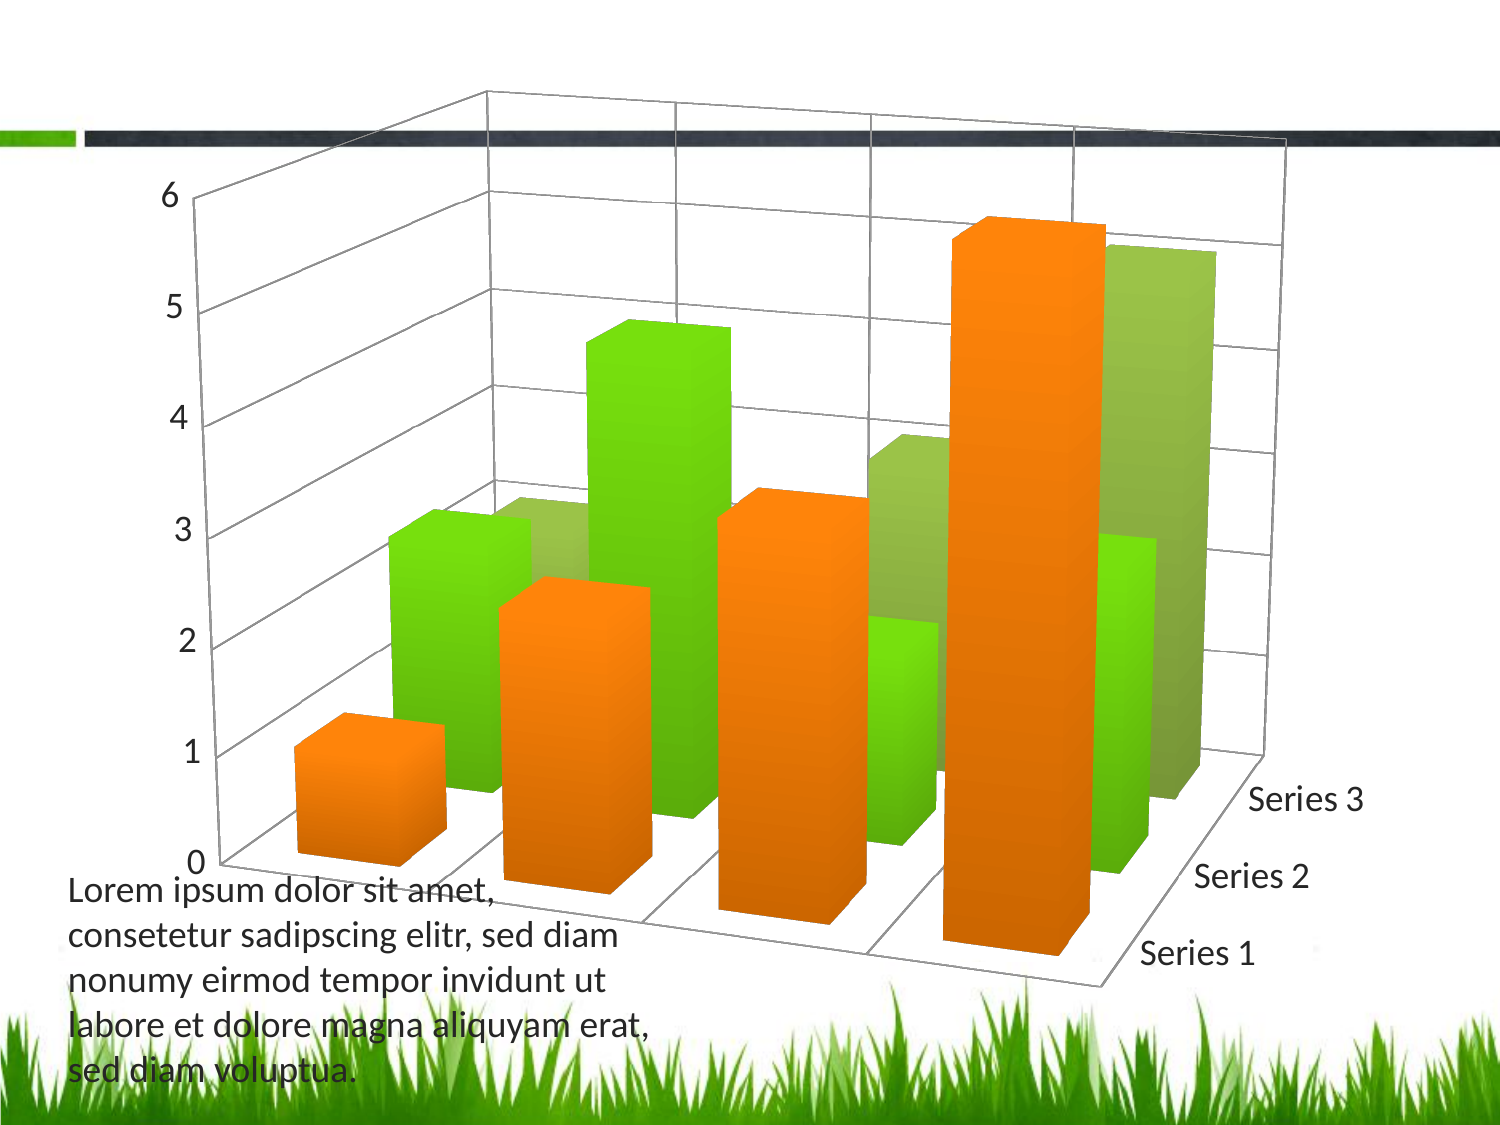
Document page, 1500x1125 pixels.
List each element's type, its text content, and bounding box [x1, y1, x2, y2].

picture [0, 0, 1500, 1125]
chart [64, 71, 1365, 1024]
text_box Lorem ipsum dolor sit amet, consetetur sadipscing elitr, sed diam nonumy eirmod tempor invidunt ut labore et dolore magna aliquyam erat, sed diam voluptua. [53, 857, 668, 1098]
